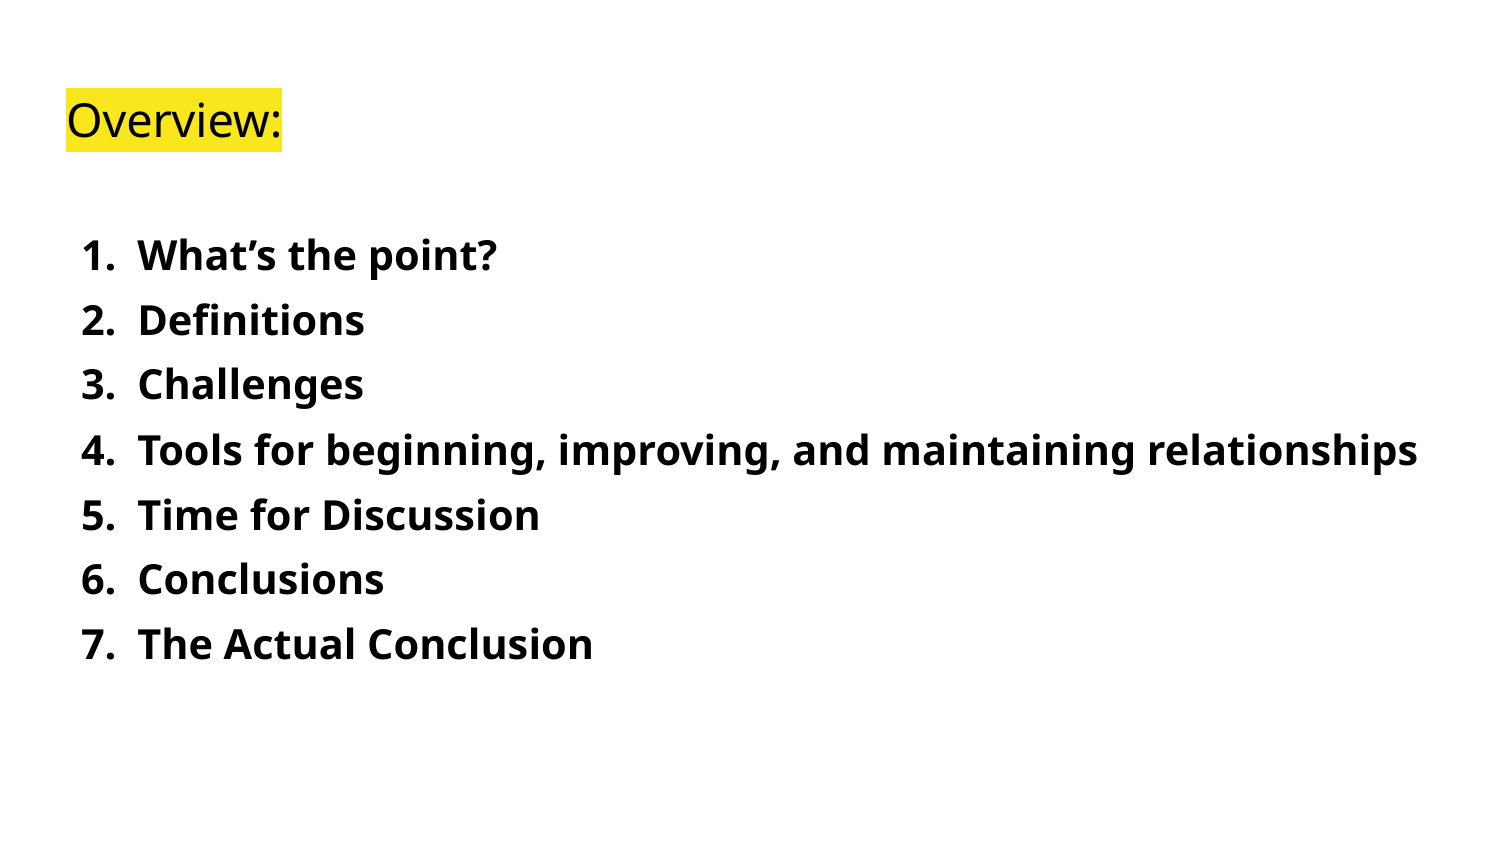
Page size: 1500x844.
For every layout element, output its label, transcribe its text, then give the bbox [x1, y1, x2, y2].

list What’s the point? Definitions Challenges Tools for beginning, improving, and maintaining relationships Time for Discussion Conclusions The Actual Conclusion [51, 202, 1449, 750]
title Overview: [51, 72, 1449, 167]
